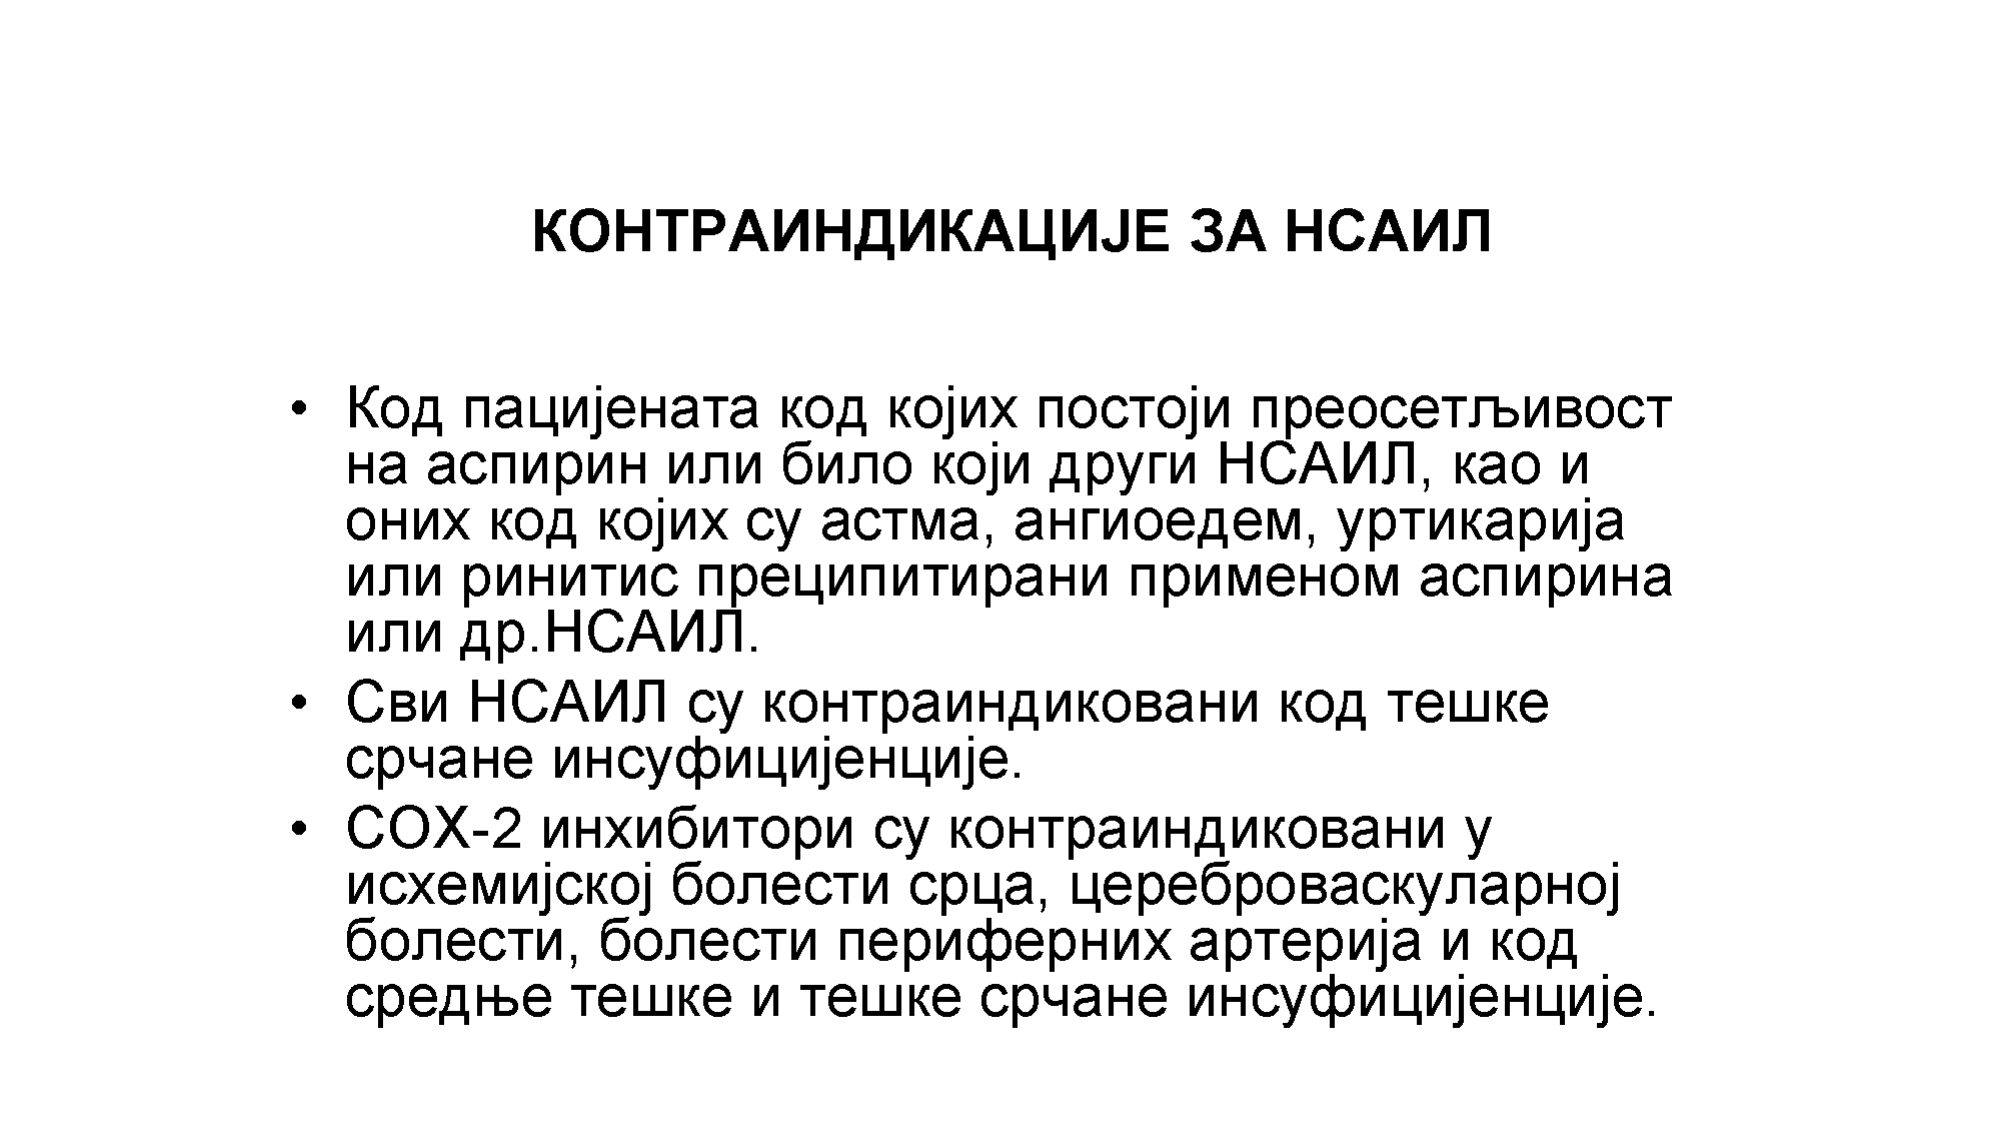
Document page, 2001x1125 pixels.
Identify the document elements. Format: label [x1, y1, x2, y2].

picture [249, 197, 1750, 1028]
